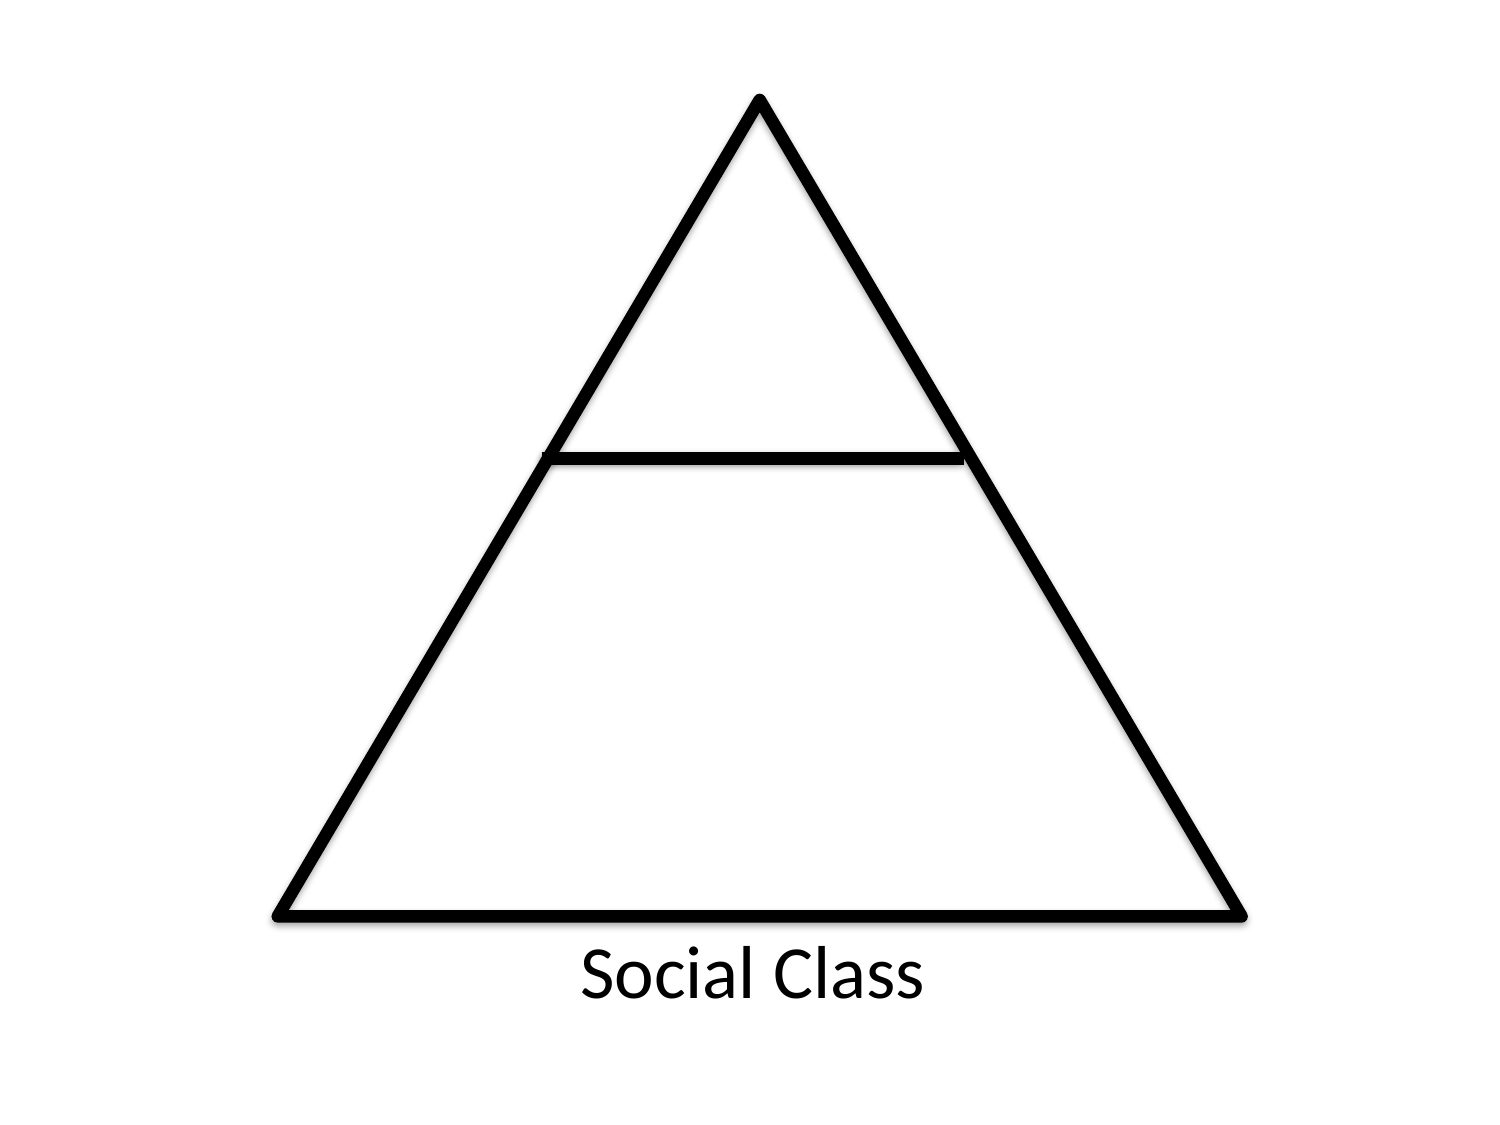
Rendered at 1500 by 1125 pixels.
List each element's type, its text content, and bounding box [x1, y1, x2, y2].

text_box Social Class [565, 925, 941, 1022]
text_box [277, 99, 1243, 918]
